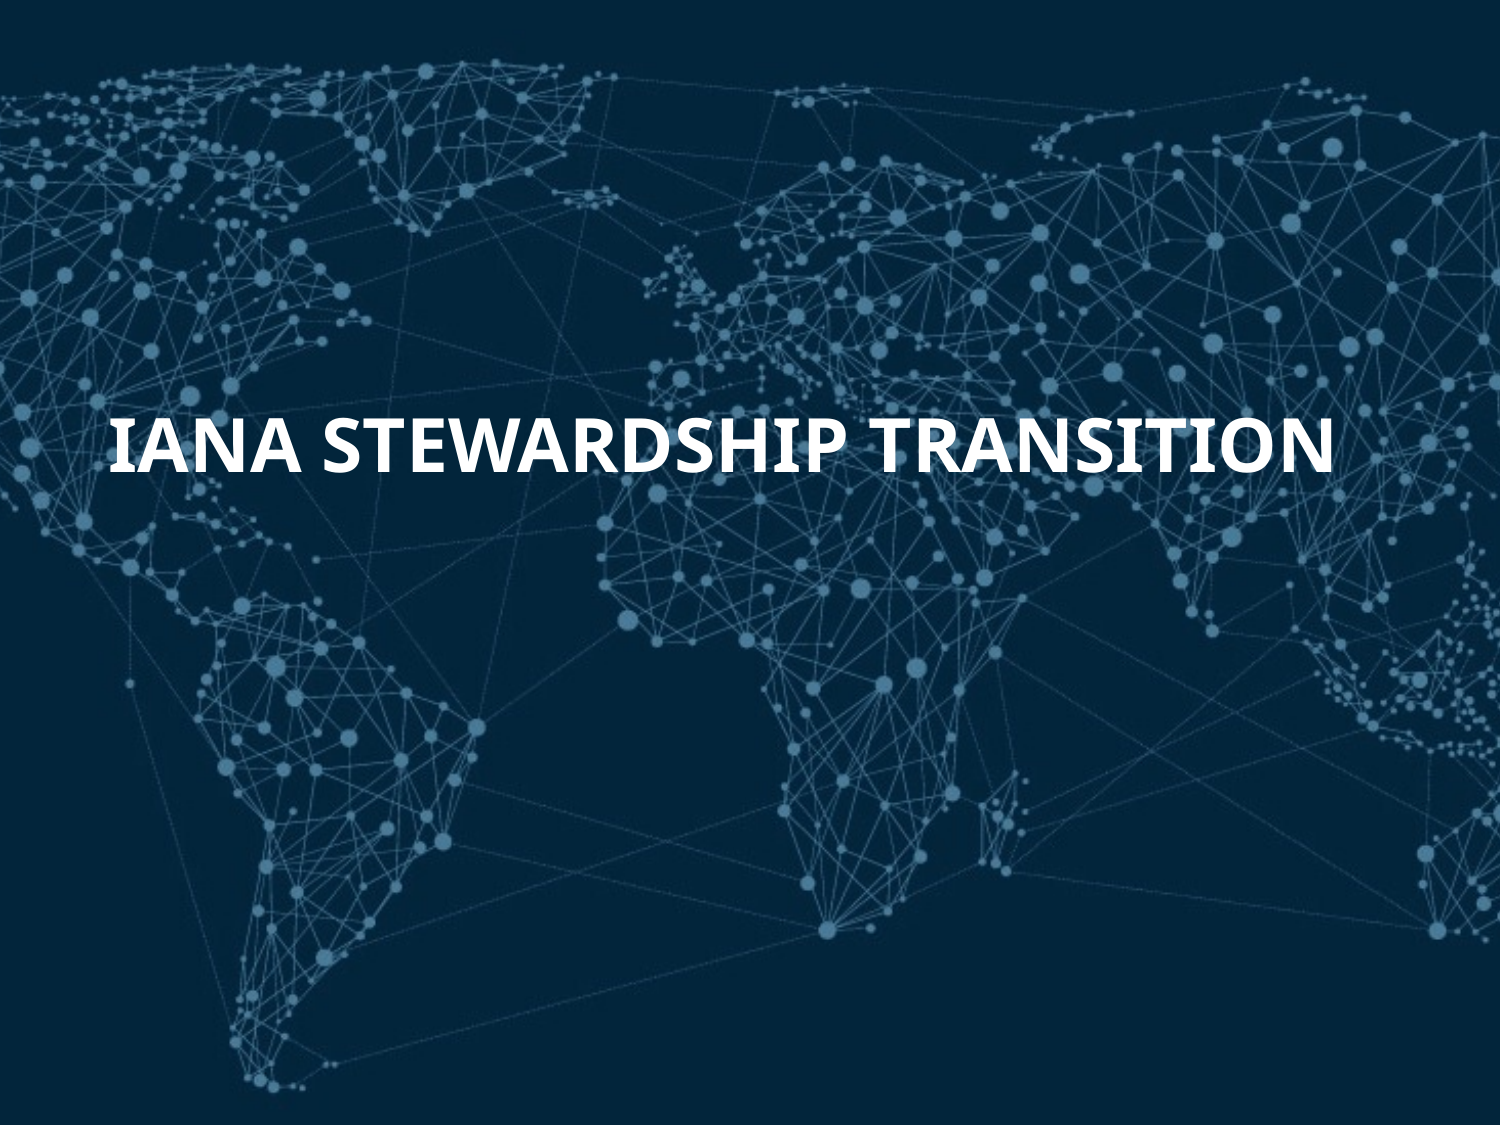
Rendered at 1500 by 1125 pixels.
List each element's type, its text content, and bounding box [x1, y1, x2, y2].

list IANA STEWARDSHIP TRANSITION [93, 389, 1359, 674]
picture [0, 0, 1500, 1125]
